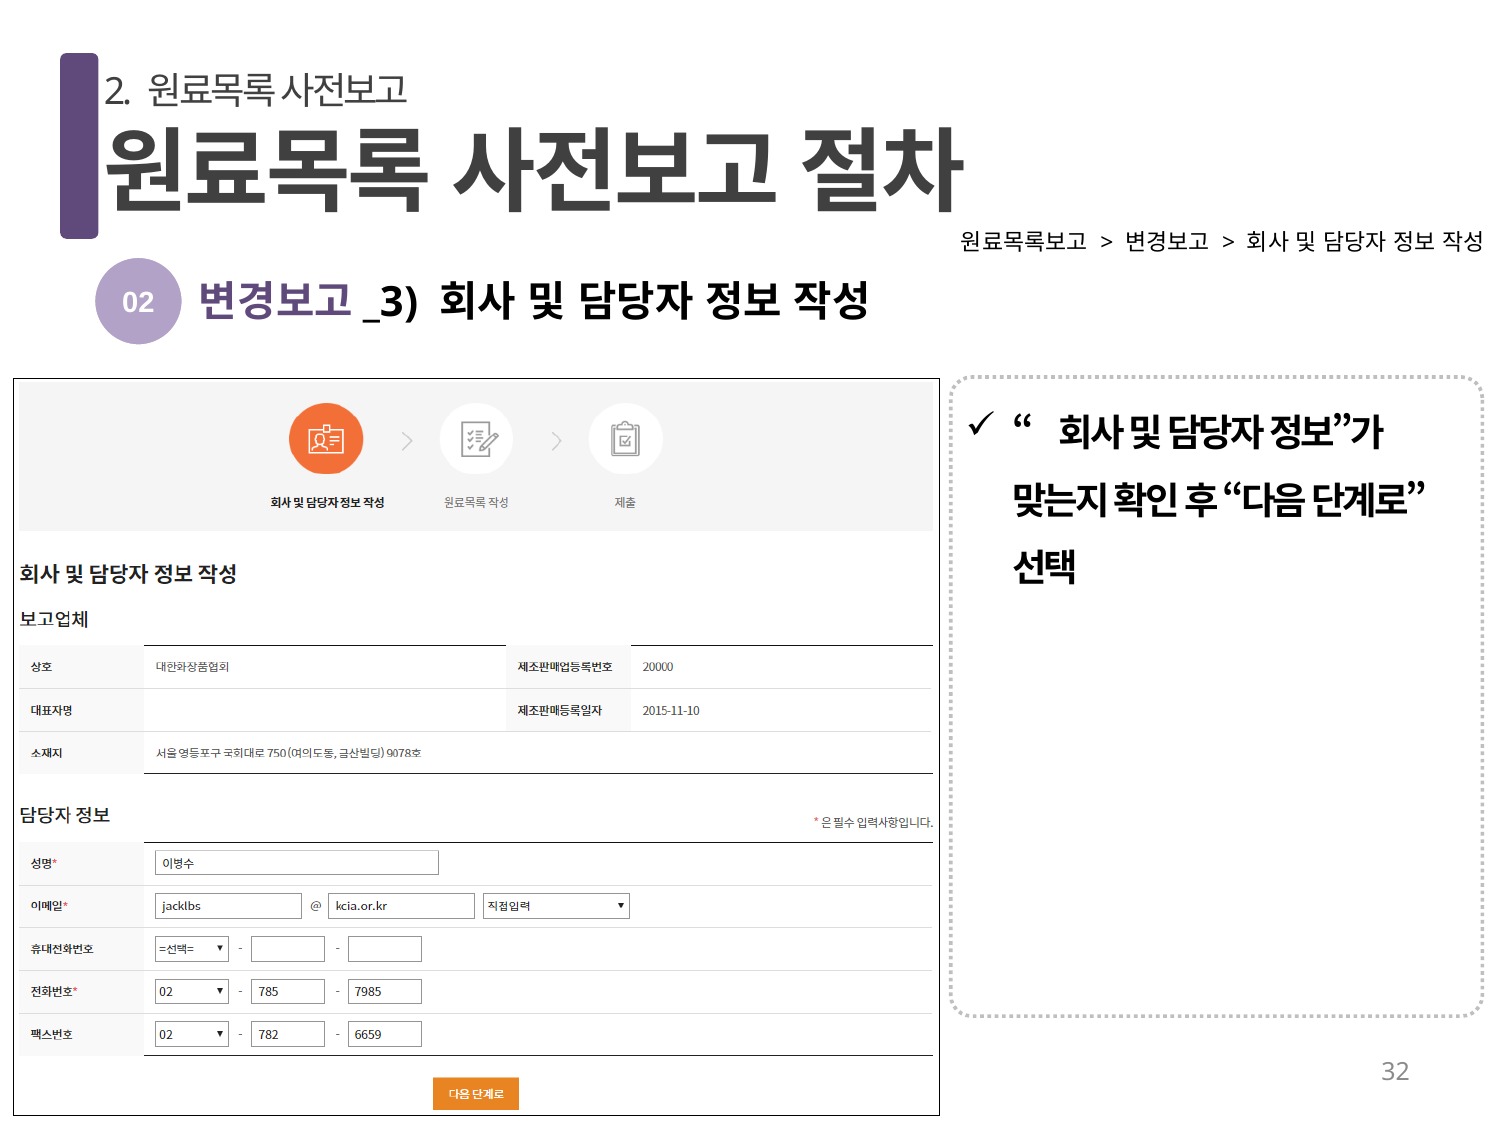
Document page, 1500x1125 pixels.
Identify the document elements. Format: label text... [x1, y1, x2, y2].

text_box [950, 665, 1483, 1017]
text_box 02 [90, 253, 184, 350]
text_box [58, 50, 101, 241]
text_box 원료목록보고 > 변경보고 > 회사 및 담당자 정보 작성 [946, 219, 1500, 263]
text_box 변경보고_3) 회사 및 담당자 정보 작성 [184, 267, 1270, 339]
slide_number 32 [1074, 1042, 1425, 1103]
picture [13, 379, 940, 1116]
text_box “회사 및 담당자 정보”가 맞는지 확인 후 “다음 단계로” 선택 [950, 379, 1483, 665]
text_box 2. 원료목록 사전보고 원료목록 사전보고 절차 [101, 60, 981, 230]
